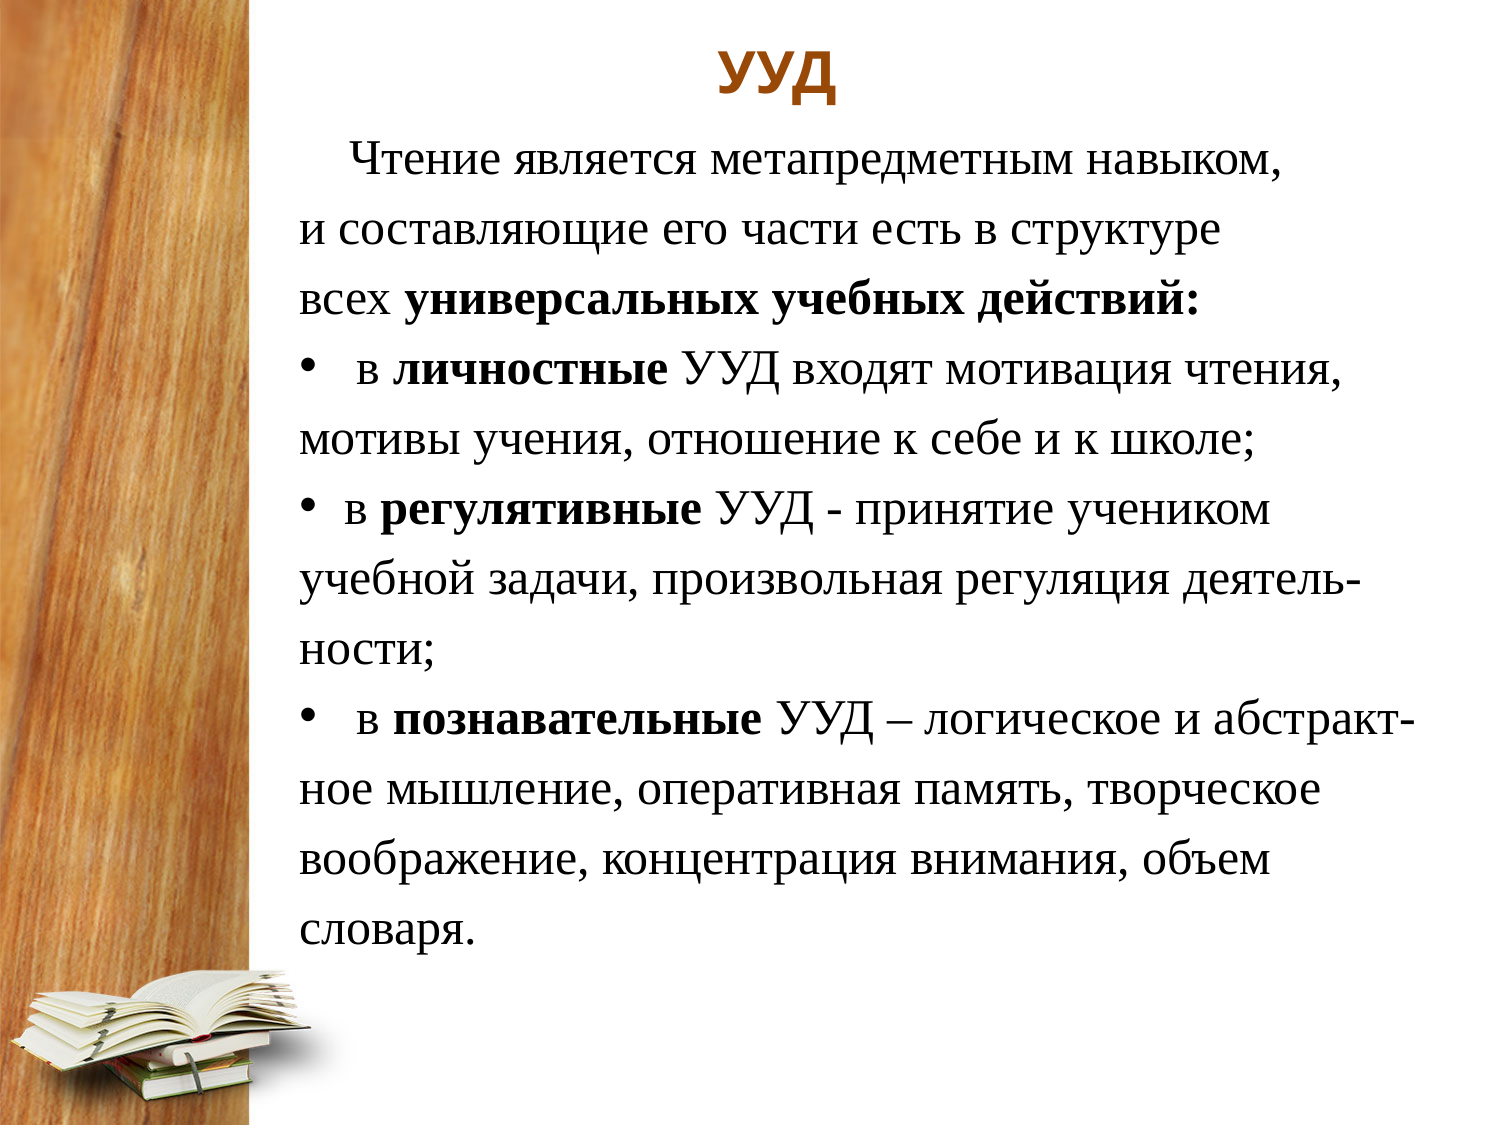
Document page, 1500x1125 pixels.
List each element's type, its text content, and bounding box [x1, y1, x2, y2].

picture [0, 0, 1500, 1125]
list Чтение является метапредметным навыком, и составляющие его части есть в структуре всех универсальных учебных действий: в личностные УУД входят мотивация чтения, мотивы учения, отношение к себе и к школе; в регулятивные УУД - принятие учеником учебной задачи, произвольная регуляция деятель- ности; в познавательные УУД – логическое и абстракт- ное мышление, оперативная память, творческое воображение, концентрация внимания, объем словаря. [234, 117, 1477, 983]
list УУД [703, 0, 1348, 117]
